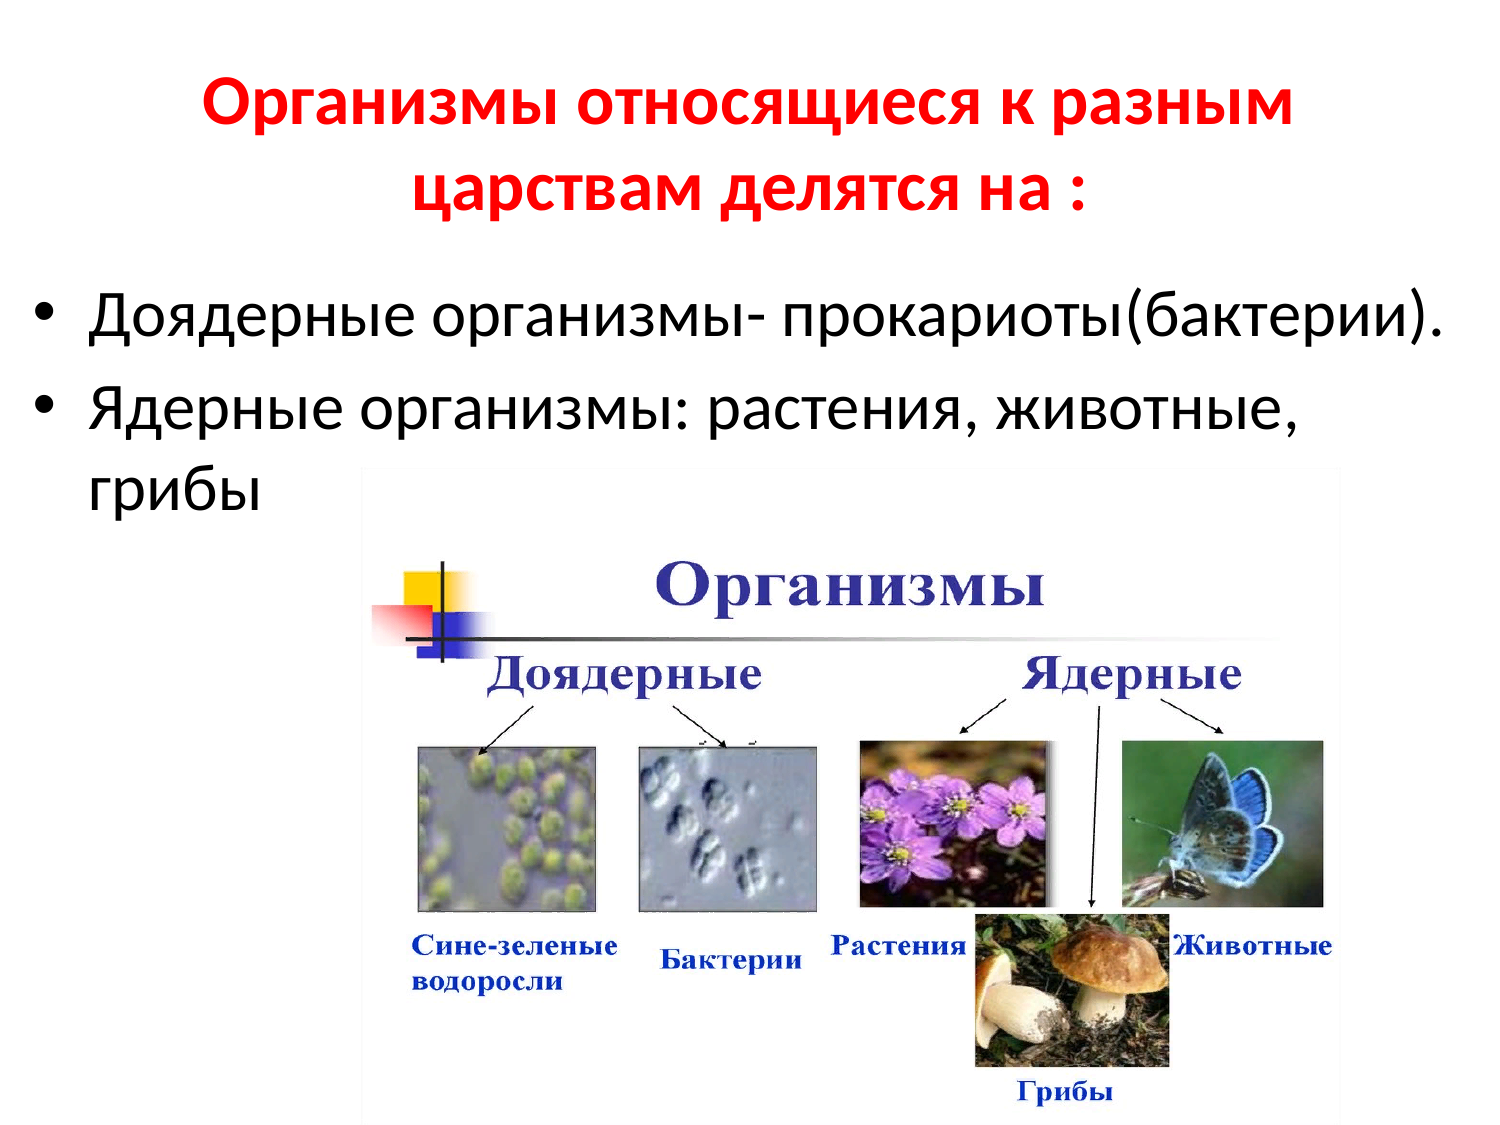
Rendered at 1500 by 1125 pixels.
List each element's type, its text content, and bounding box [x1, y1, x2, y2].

picture [359, 467, 1341, 1125]
title Организмы относящиеся к разным царствам делятся на : [75, 45, 1425, 233]
list Доядерные организмы- прокариоты(бактерии). Ядерные организмы: растения, животные, грибы [17, 262, 1483, 1005]
